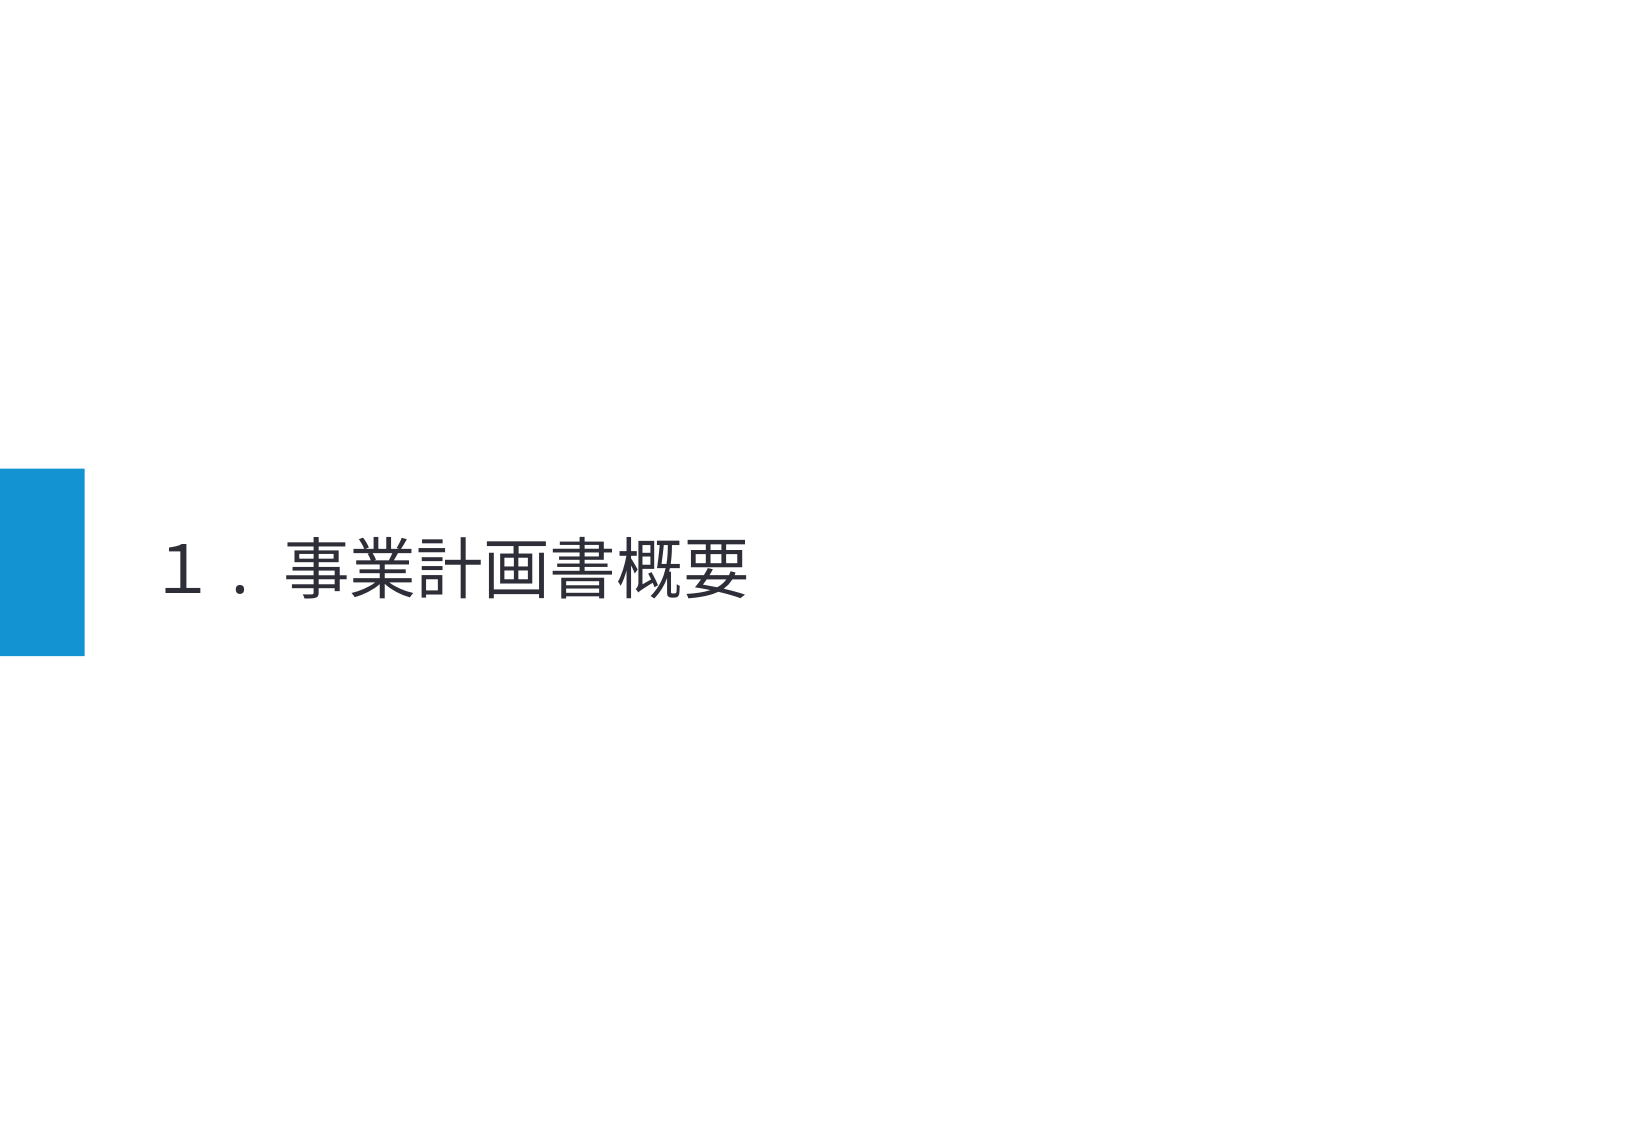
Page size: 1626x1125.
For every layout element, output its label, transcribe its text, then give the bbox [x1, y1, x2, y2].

list １. 事業計画書概要 [134, 463, 1341, 662]
